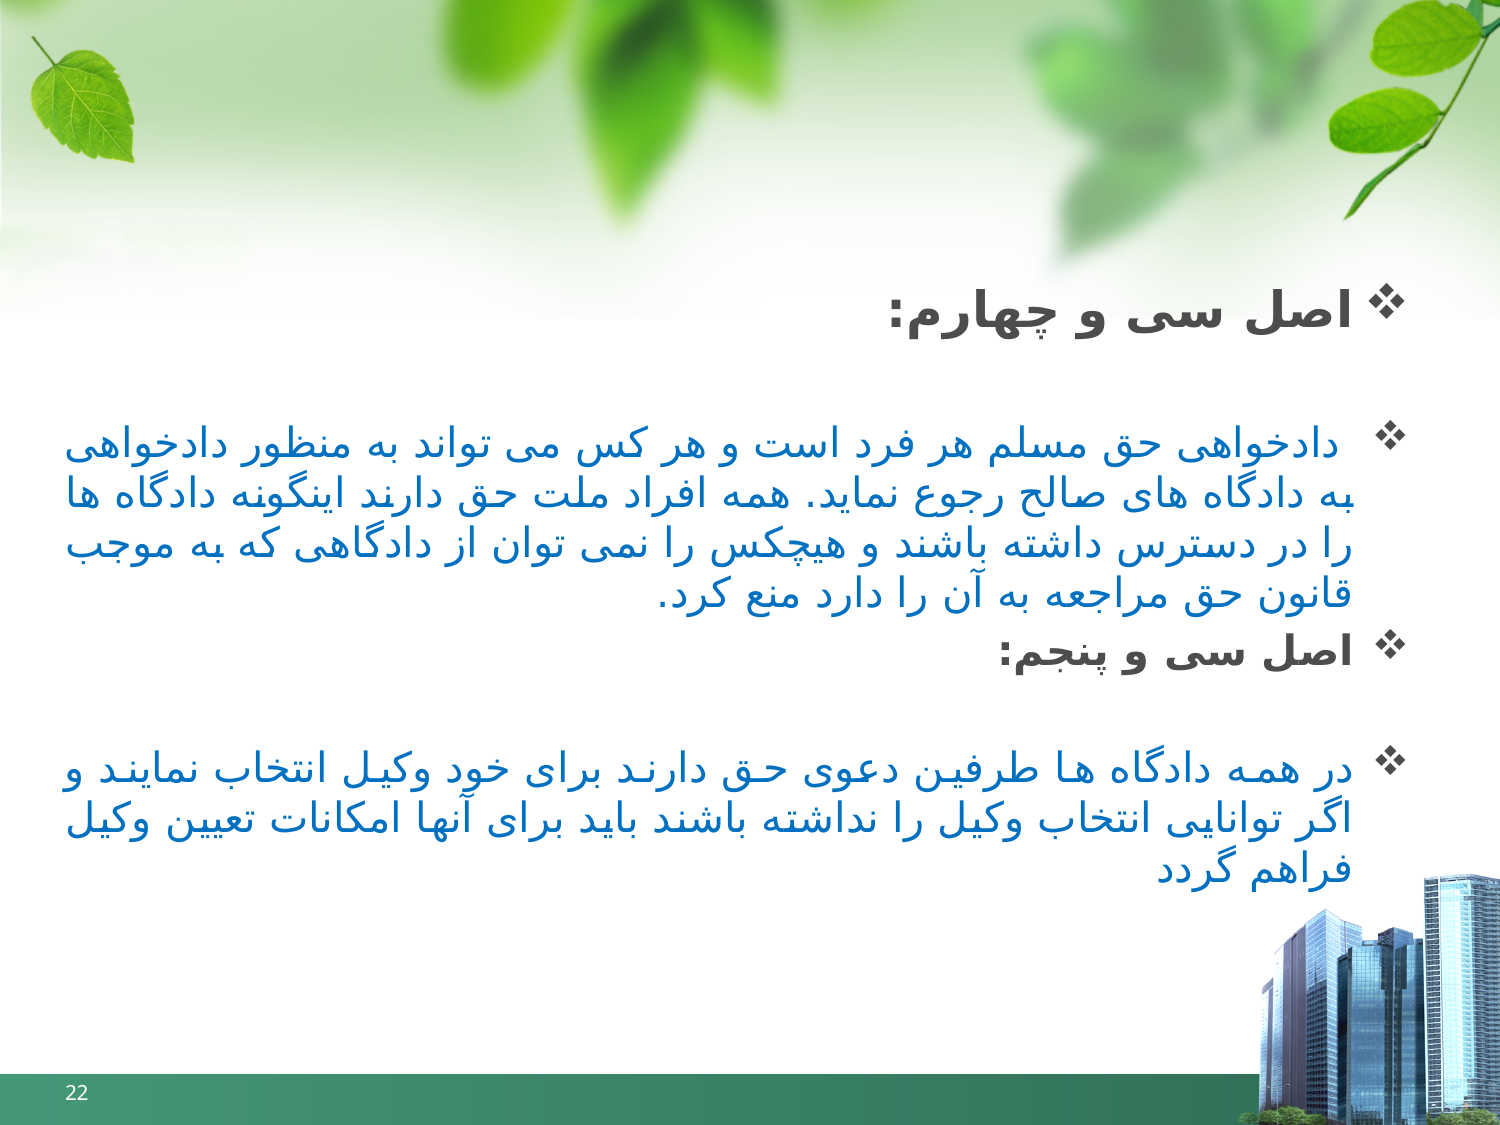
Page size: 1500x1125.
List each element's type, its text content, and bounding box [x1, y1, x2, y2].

slide_number 22 [50, 1072, 138, 1113]
picture [0, 0, 1500, 319]
list اصل‏ سی و چهارم: دادخواهی‏ حق‏ مسلم‏ هر فرد است‏ و هر کس‏ می‏ تواند به‏ منظور دادخواهی‏ به‏ دادگاه‏ های‏ صالح‏ رجوع‏ نماید. همه‏ افراد ملت‏ حق‏ دارند این‏گونه‏ دادگاه‏ ها را در دسترس‏ داشته‏ باشند و هیچکس‏ را نمی‏ توان از دادگاهی‏ که‏ به‏ موجب‏ قانون‏ حق‏ مراجعه‏ به‏ آن‏ را دارد منع کرد. اصل‏ سی و پنجم: در همه‏ دادگاه‏ ها طرفین‏ دعوی‏ حق‏ دارند برای‏ خود وکیل ‏انتخاب‏ نمایند و اگر توانایی‏ انتخاب‏ وکیل‏ را نداشته‏ باشند باید برای‏ آنها امکانات‏ تعیین‏ وکیل‏ فراهم‏ گردد [50, 200, 1425, 1038]
